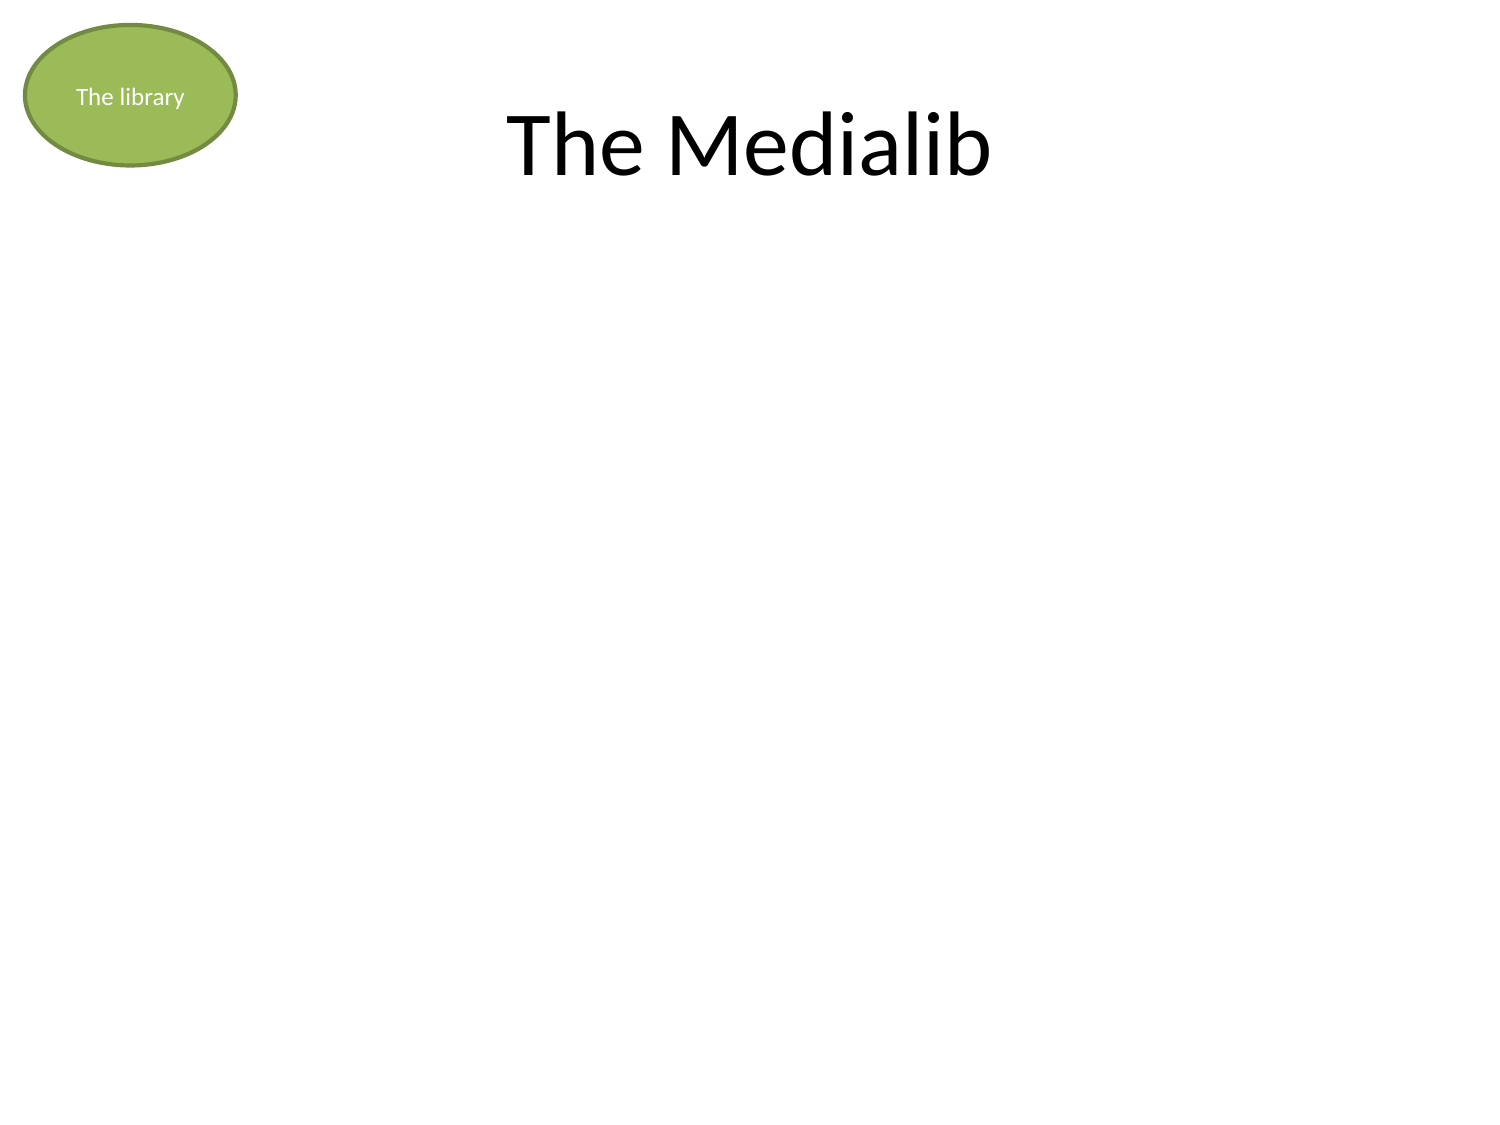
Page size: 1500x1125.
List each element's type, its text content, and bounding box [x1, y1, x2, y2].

title The Medialib [75, 45, 1425, 233]
text_box The library [22, 22, 238, 168]
